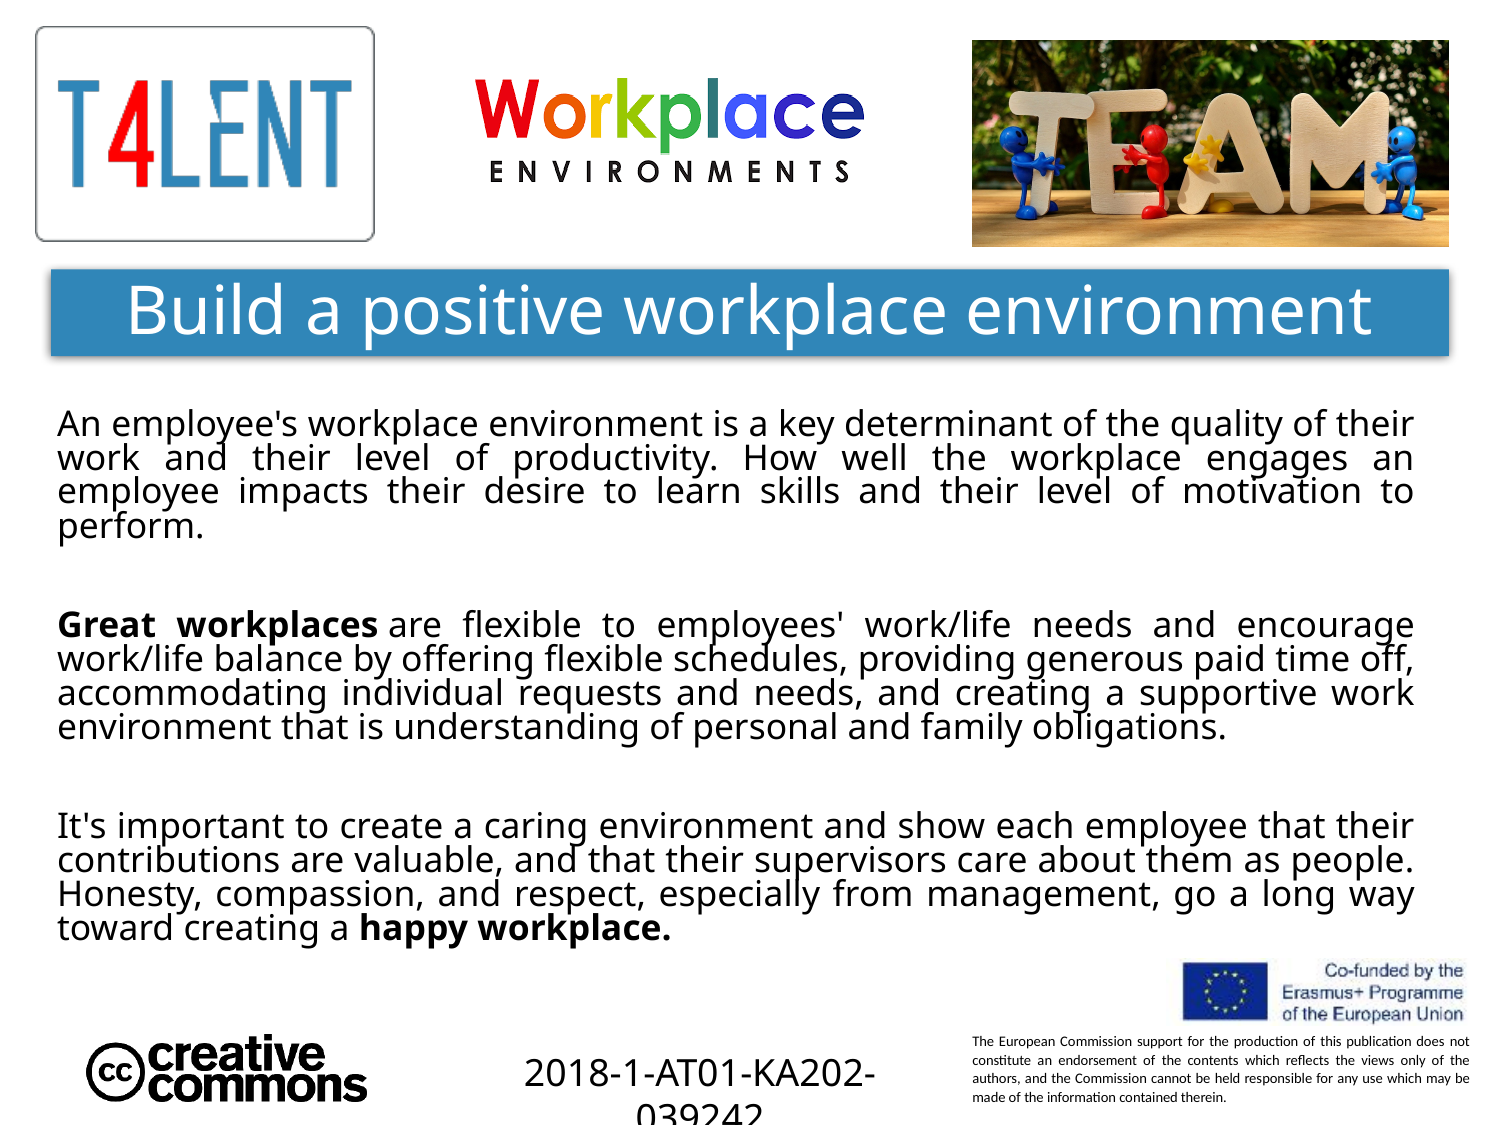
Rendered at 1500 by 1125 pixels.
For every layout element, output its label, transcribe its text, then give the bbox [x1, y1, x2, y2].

picture [1166, 958, 1478, 1026]
picture [85, 1034, 367, 1102]
title Build a positive workplace environment [51, 269, 1449, 357]
picture [971, 40, 1450, 248]
picture [465, 67, 873, 200]
subtitle An employee's workplace environment is a key determinant of the quality of their work and their level of productivity. How well the workplace engages an employee impacts their desire to learn skills and their level of motivation to perform. Great workplaces are flexible to employees' work/life needs and encourage work/life balance by offering flexible schedules, providing generous paid time off, accommodating individual requests and needs, and creating a supportive work environment that is understanding of personal and family obligations. It's important to create a caring environment and show each employee that their contributions are valuable, and that their supervisors care about them as people. Honesty, compassion, and respect, especially from management, go a long way toward creating a happy workplace. [42, 365, 1431, 960]
picture [35, 26, 375, 242]
text_box 2018-1-AT01-KA202-039242 [454, 1040, 946, 1102]
